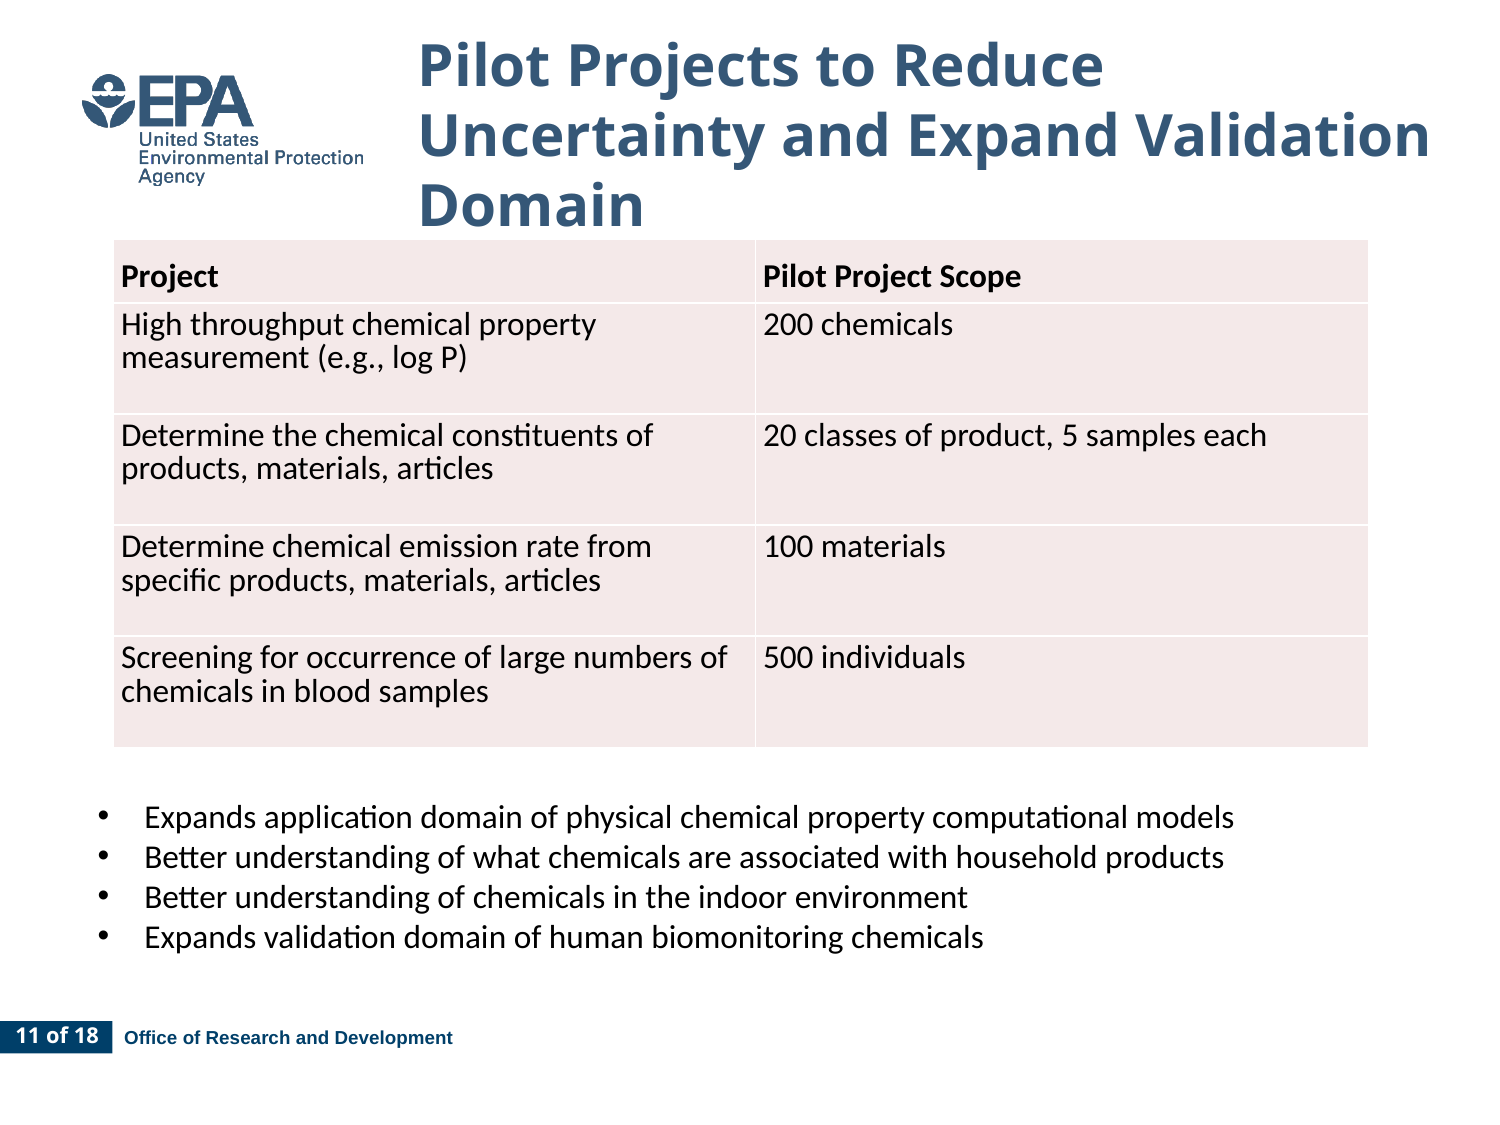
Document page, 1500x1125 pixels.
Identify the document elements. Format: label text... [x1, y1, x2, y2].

table_cell 20 classes of product, 5 samples each [756, 415, 1368, 524]
table_cell Determine the chemical constituents of products, materials, articles [114, 415, 755, 524]
table_cell High throughput chemical property measurement (e.g., log P) [114, 304, 755, 413]
text_box Expands application domain of physical chemical property computational models Better understanding of what chemicals are associated with household products Better understanding of chemicals in the indoor environment Expands validation domain of human biomonitoring chemicals [82, 788, 1392, 963]
table_cell 200 chemicals [756, 304, 1368, 413]
table_header Pilot Project Scope [756, 240, 1368, 302]
table_cell Determine chemical emission rate from specific products, materials, articles [114, 526, 755, 635]
title Pilot Projects to Reduce Uncertainty and Expand Validation Domain [403, 20, 1460, 208]
table_cell 500 individuals [756, 637, 1368, 747]
table_header Project [114, 240, 755, 302]
table_cell 100 materials [756, 526, 1368, 635]
picture [82, 74, 363, 186]
table_cell Screening for occurrence of large numbers of chemicals in blood samples [114, 637, 755, 747]
